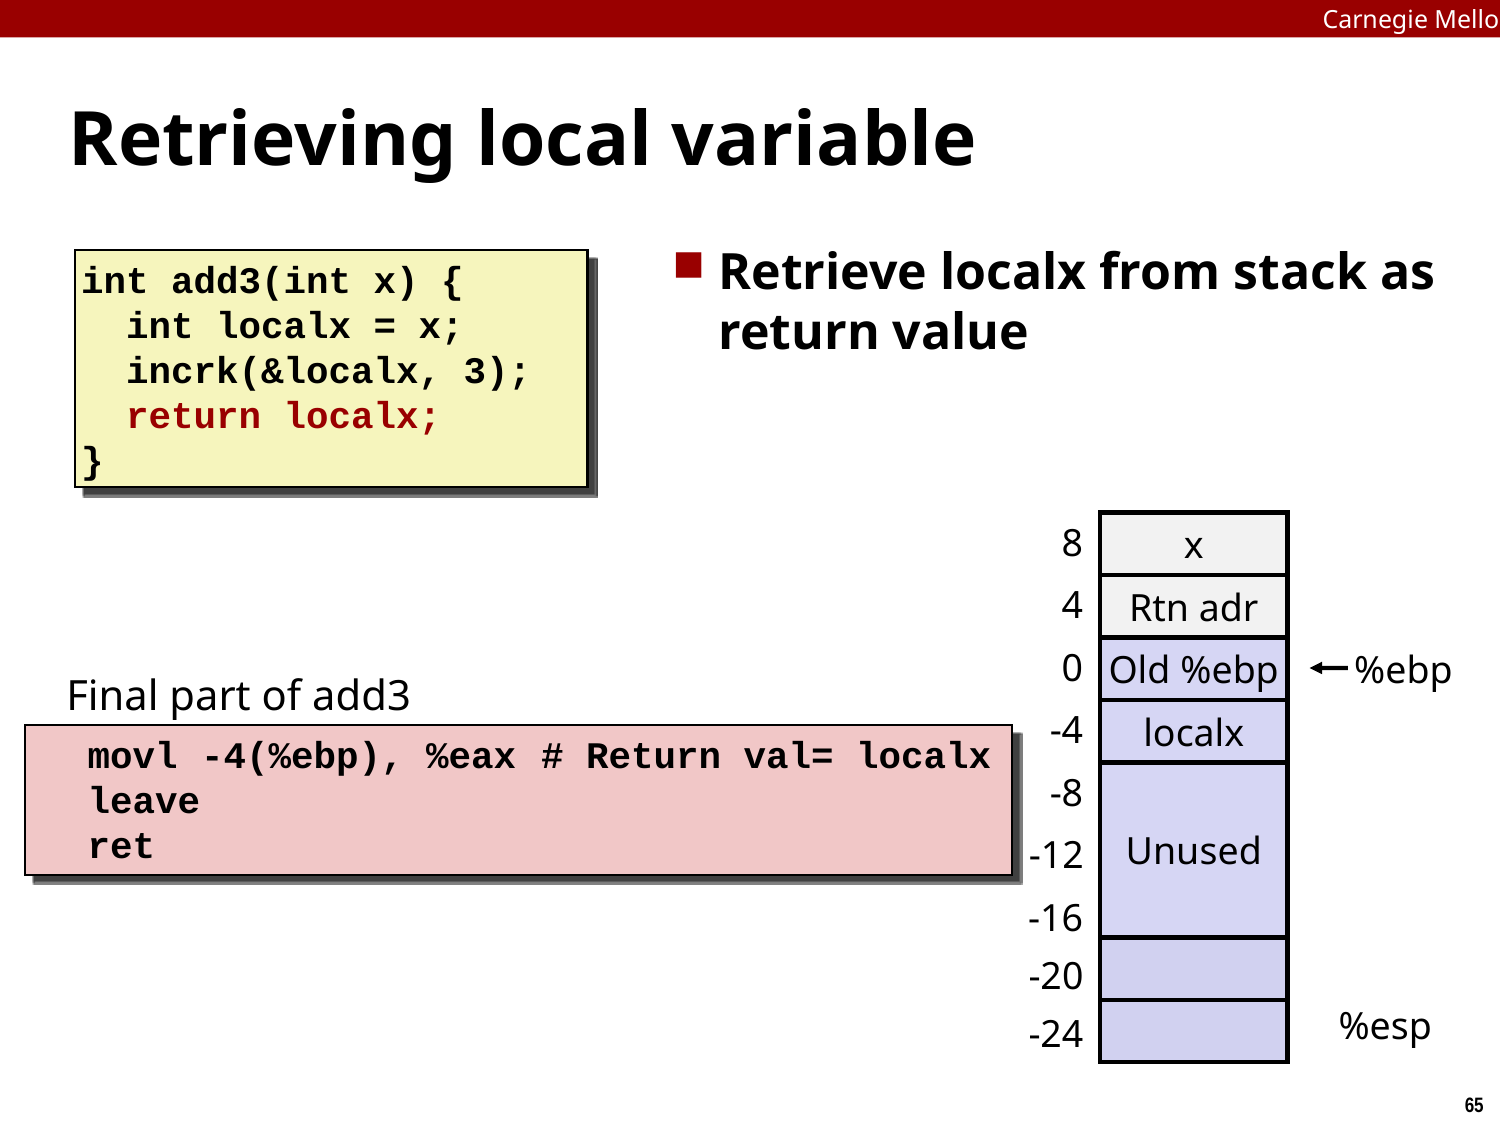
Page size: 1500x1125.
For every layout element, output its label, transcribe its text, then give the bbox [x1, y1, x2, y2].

text_box int add3(int x) { int localx = x; incrk(&localx, 3); return localx; } [74, 249, 588, 488]
text_box [0, 0, 1500, 38]
text_box -8 [1033, 762, 1100, 820]
text_box 0 [1035, 637, 1100, 695]
text_box [1100, 999, 1288, 1063]
text_box -16 [1021, 887, 1099, 945]
text_box 4 [1035, 574, 1100, 633]
text_box %ebp [1347, 639, 1459, 697]
text_box Unused [1100, 762, 1288, 937]
text_box x [1100, 512, 1288, 574]
text_box movl -4(%ebp), %eax # Return val= localx leave ret [24, 724, 1013, 875]
text_box -20 [999, 945, 1100, 1004]
text_box Carnegie Mellon [1322, 3, 1500, 33]
text_box -4 [1033, 699, 1100, 758]
text_box 8 [1035, 512, 1100, 570]
text_box [1309, 661, 1347, 675]
text_box Old %ebp [1100, 637, 1288, 699]
list Retrieve localx from stack as return value [670, 233, 1478, 517]
text_box %esp [1332, 995, 1439, 1054]
text_box Rtn adr [1100, 574, 1288, 637]
text_box Final part of add3 [60, 662, 418, 724]
text_box [1100, 937, 1288, 999]
text_box -24 [1004, 1004, 1100, 1062]
text_box localx [1100, 699, 1288, 762]
title Retrieving local variable [62, 41, 1438, 230]
text_box -12 [1022, 824, 1100, 883]
